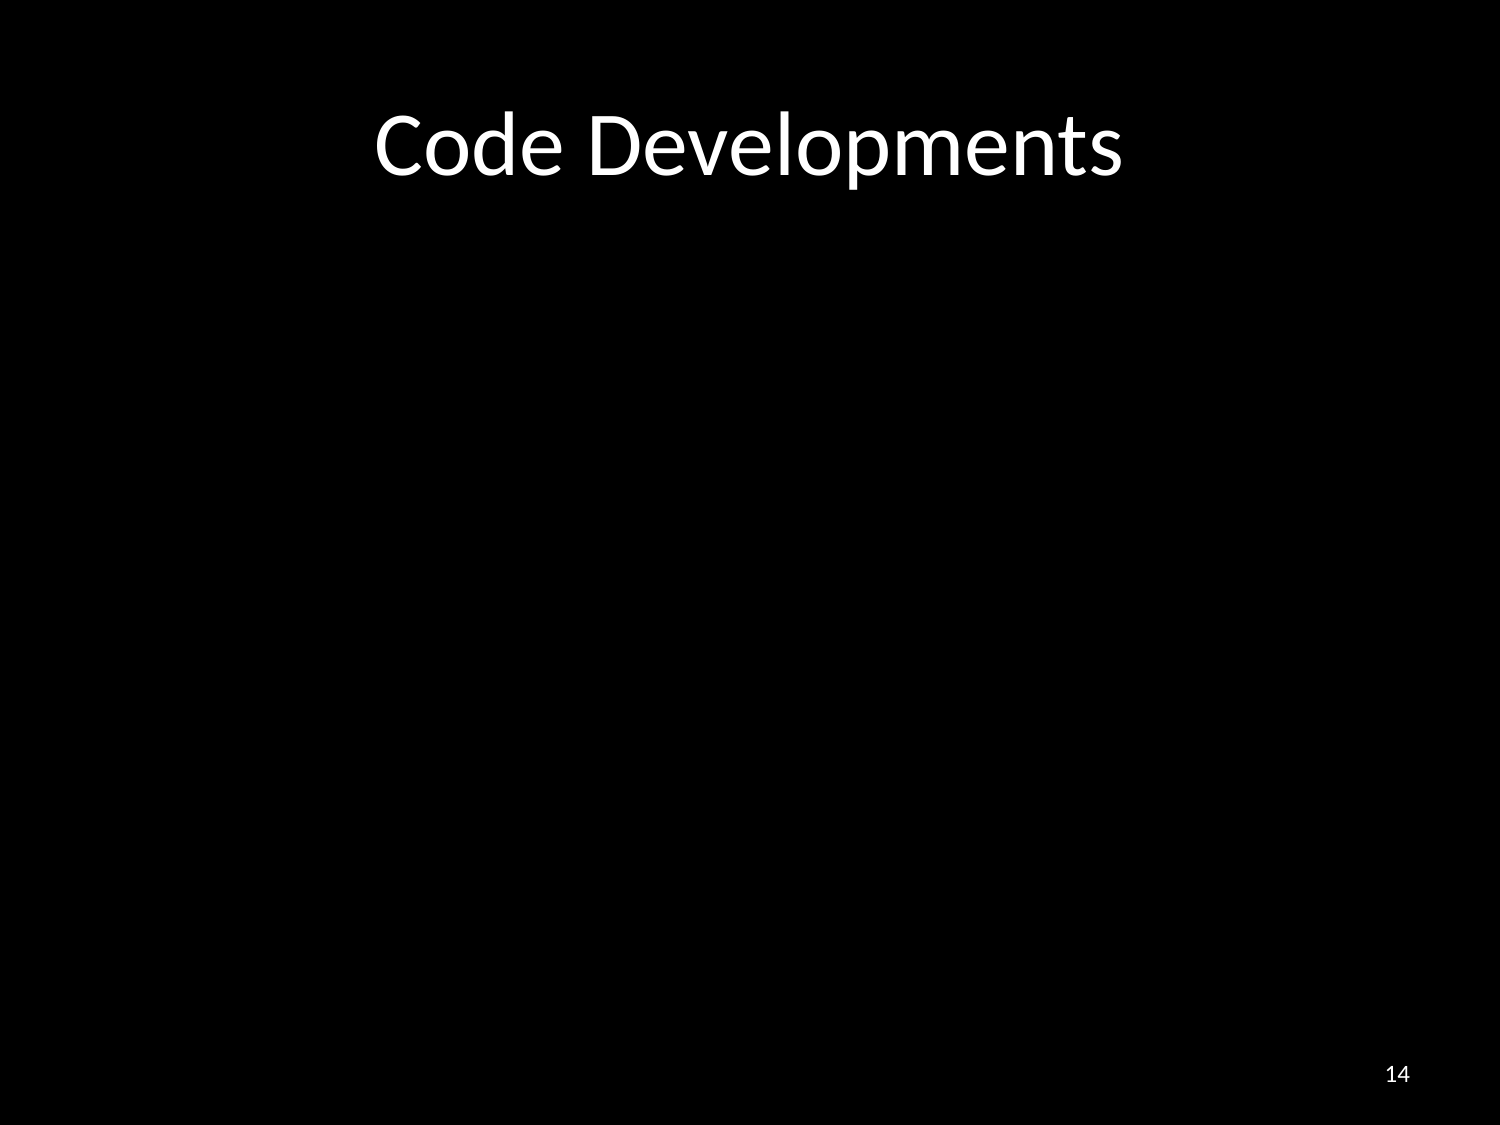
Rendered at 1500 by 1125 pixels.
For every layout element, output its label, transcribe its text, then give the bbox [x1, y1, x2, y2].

title Code Developments [75, 45, 1425, 233]
slide_number 14 [1074, 1042, 1425, 1103]
